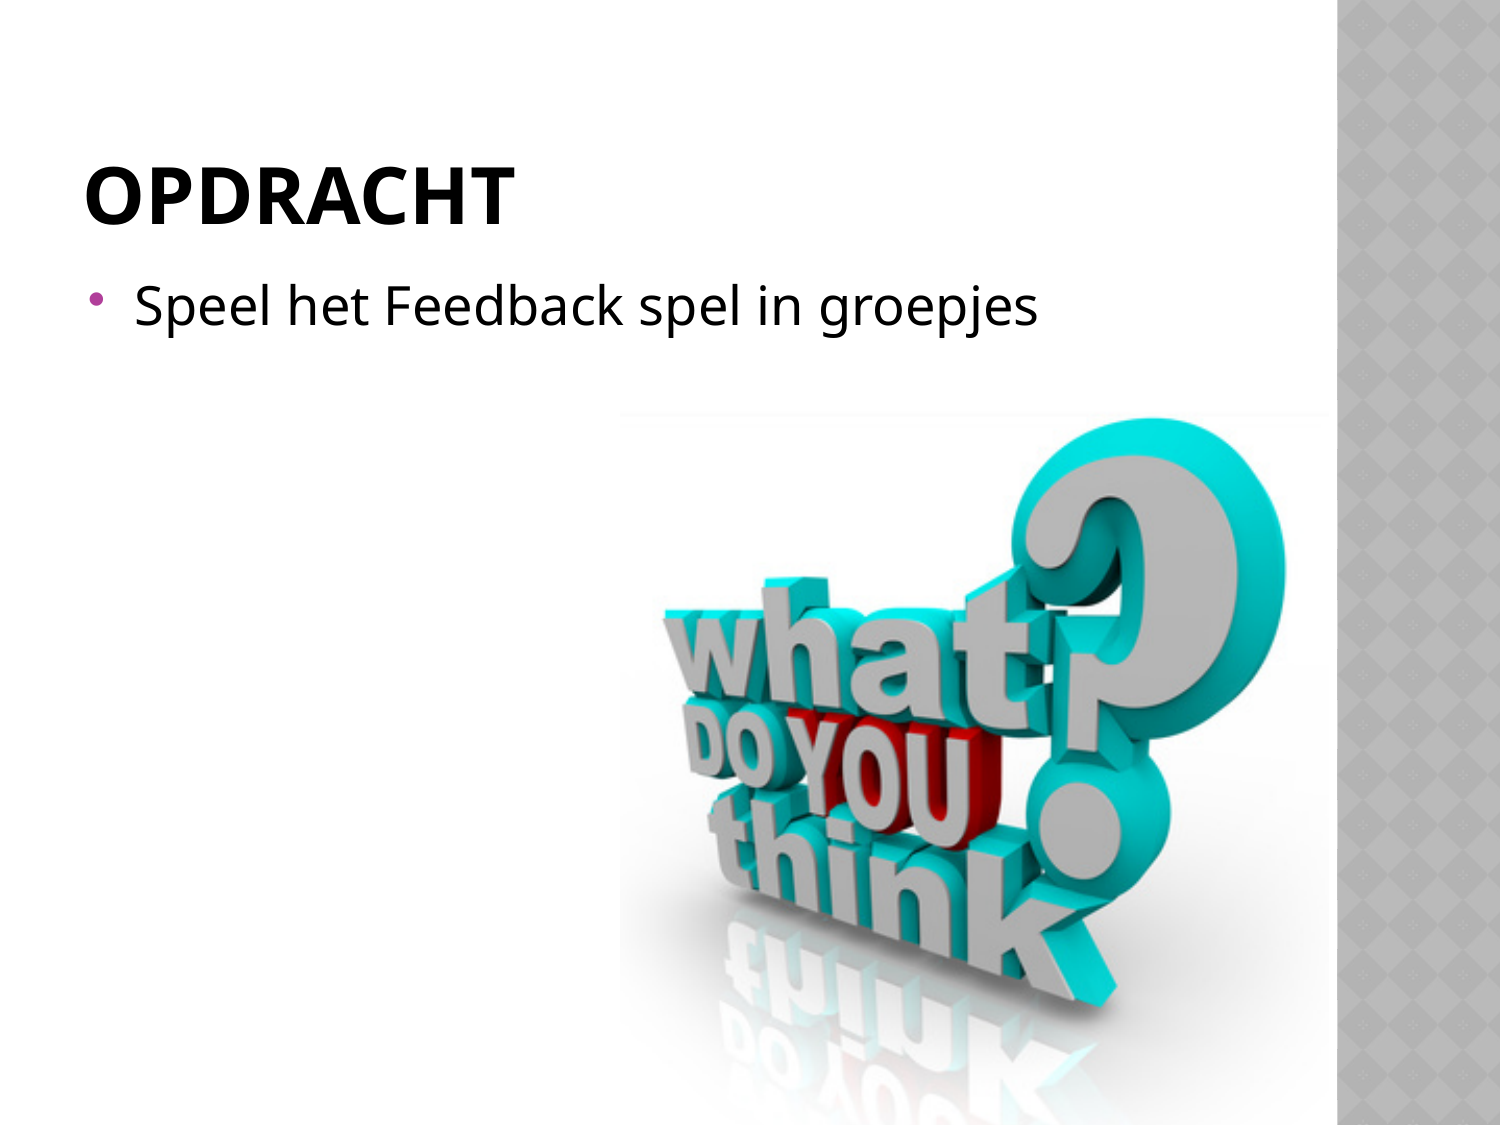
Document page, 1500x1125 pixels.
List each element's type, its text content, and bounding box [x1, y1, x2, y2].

picture [619, 395, 1329, 1125]
title opdracht [75, 52, 1263, 240]
list Speel het Feedback spel in groepjes [75, 264, 1263, 563]
